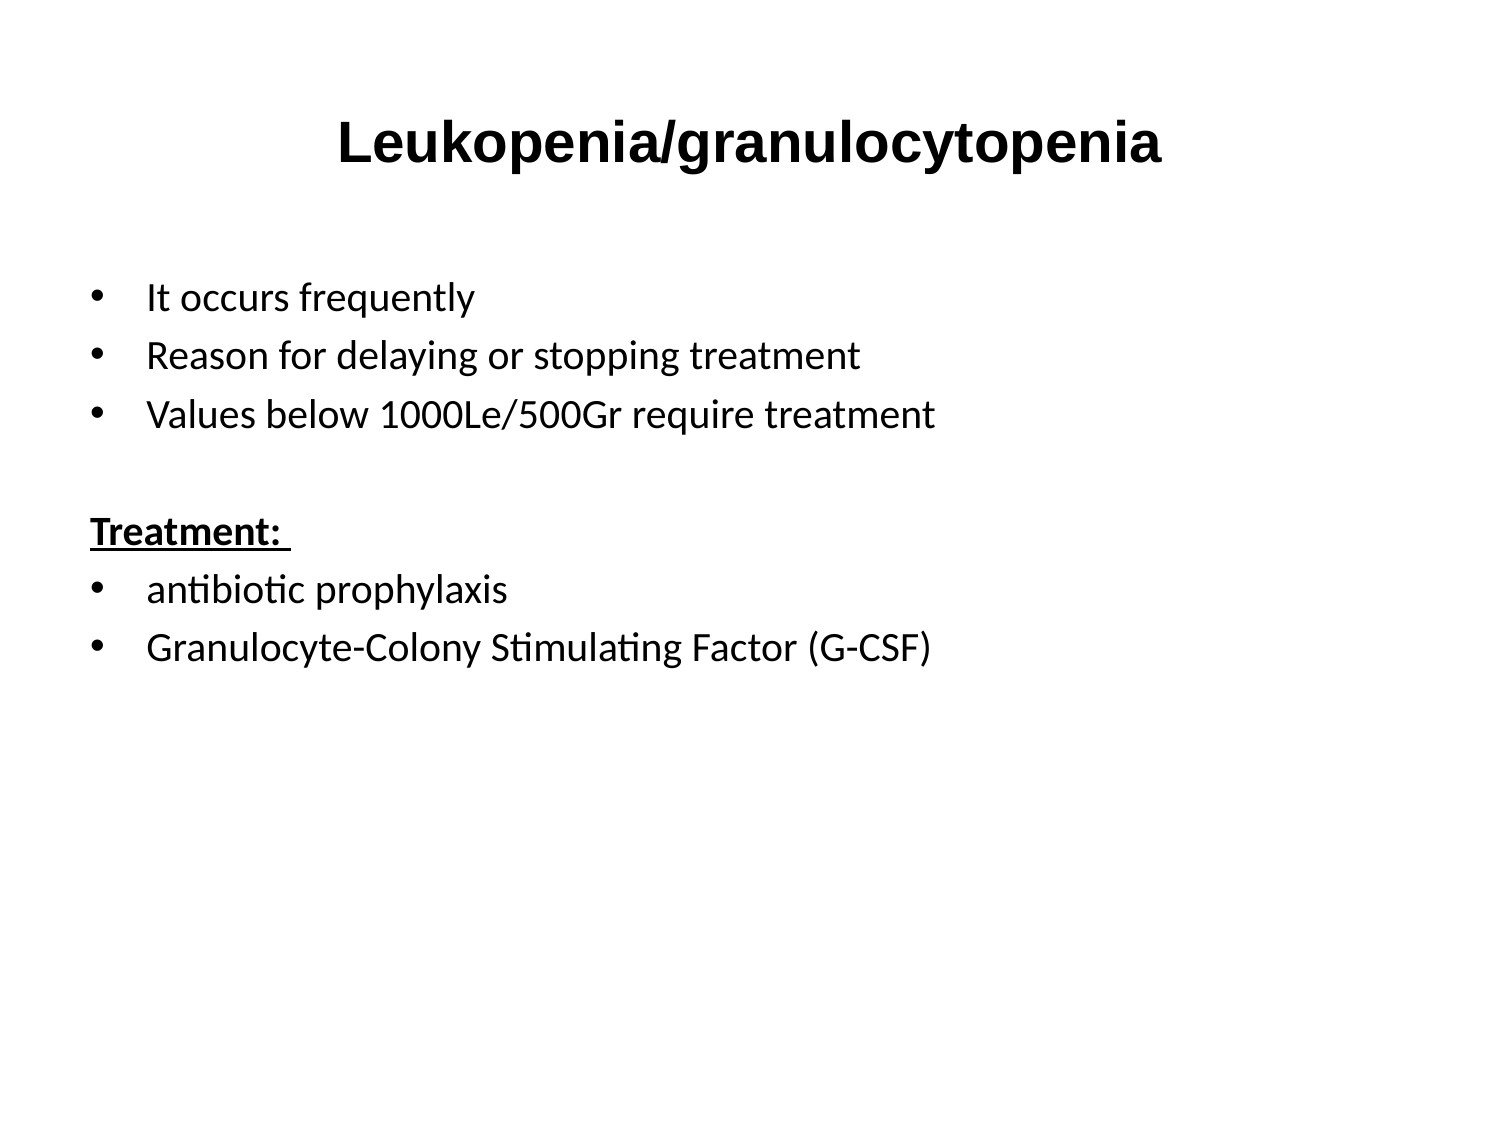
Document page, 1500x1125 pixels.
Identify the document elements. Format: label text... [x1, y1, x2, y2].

title Leukopenia/granulocytopenia [75, 45, 1425, 233]
list It occurs frequently Reason for delaying or stopping treatment Values below 1000Le/500Gr require treatment Treatment: antibiotic prophylaxis Granulocyte-Colony Stimulating Factor (G-CSF) [75, 262, 1425, 1005]
